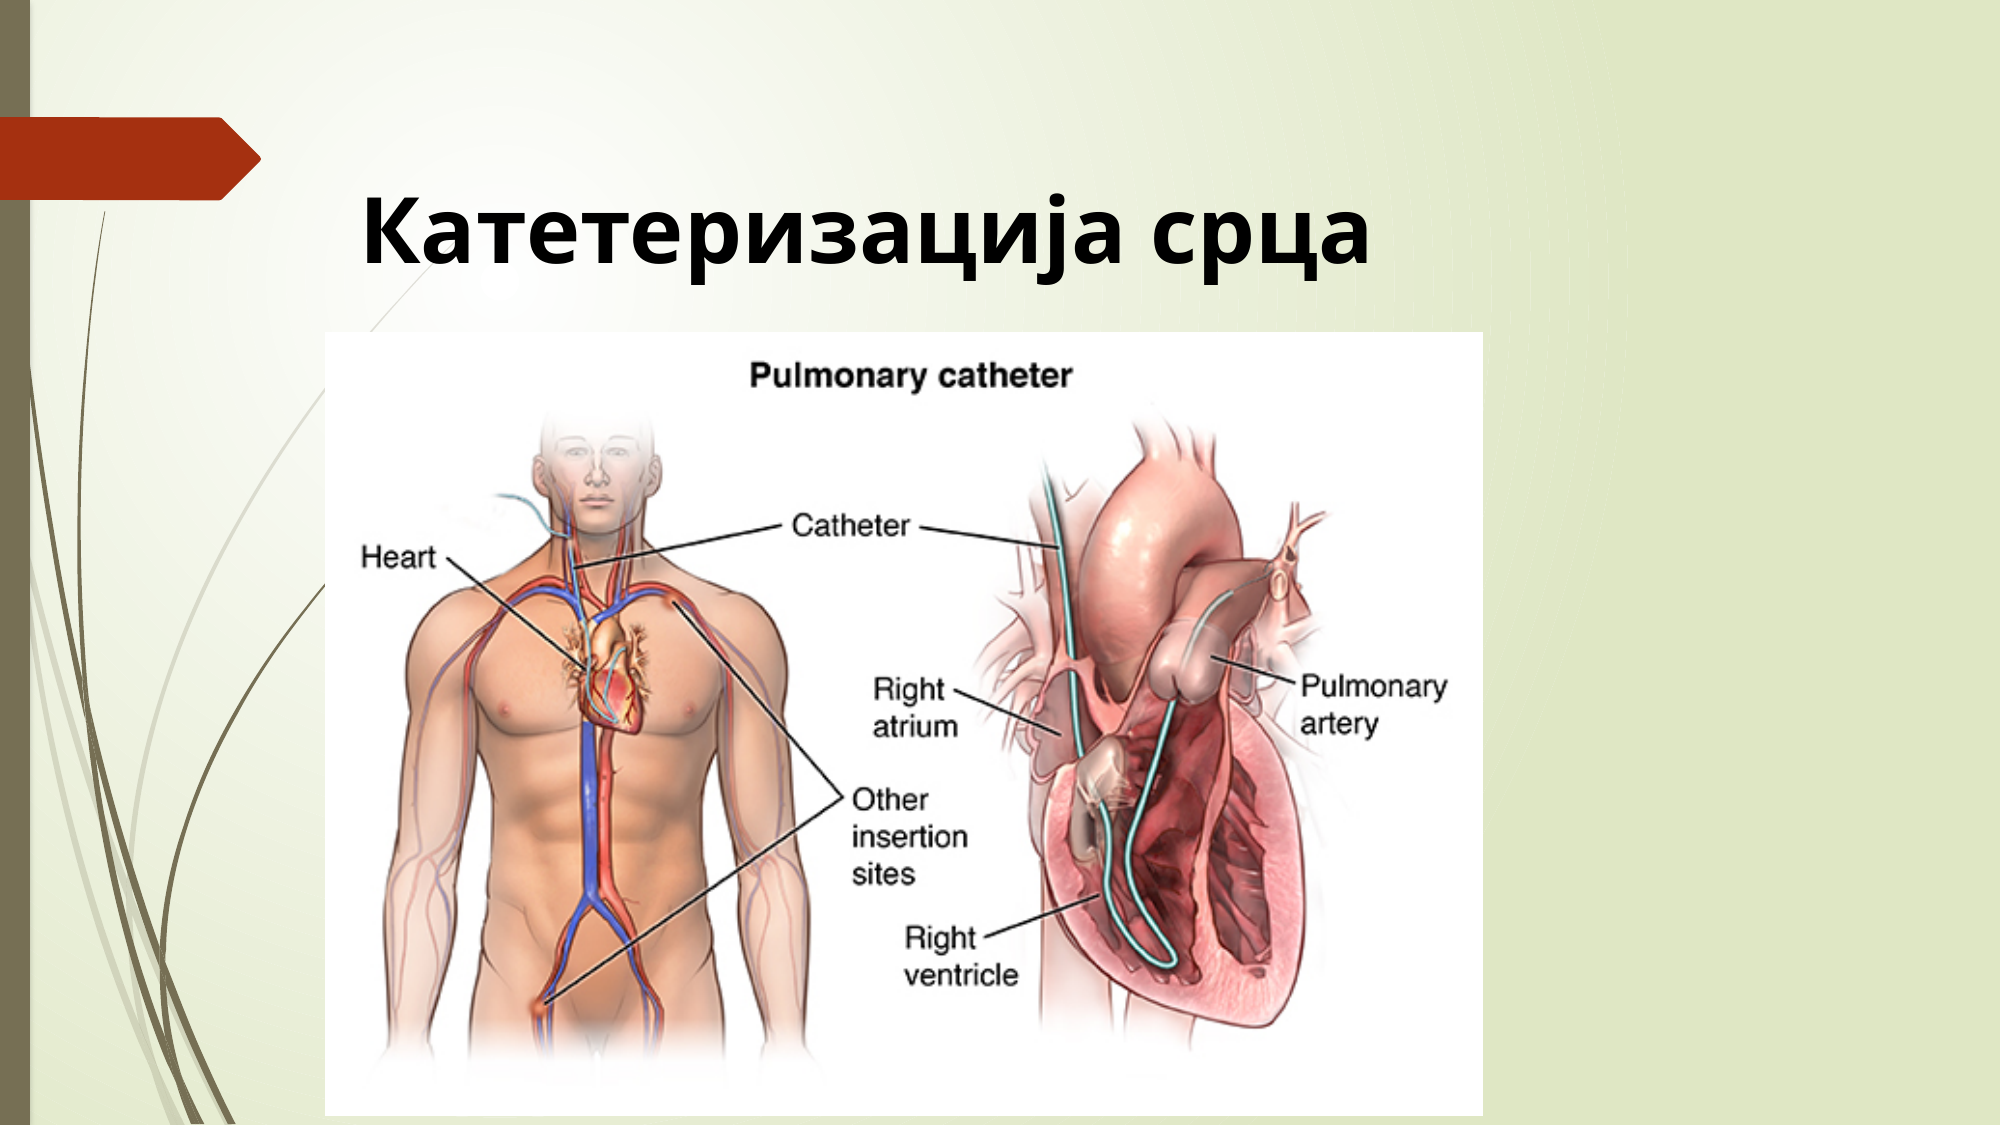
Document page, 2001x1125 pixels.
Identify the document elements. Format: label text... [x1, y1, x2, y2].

picture [324, 331, 1484, 1116]
title Катетеризација срца [296, 164, 1647, 352]
